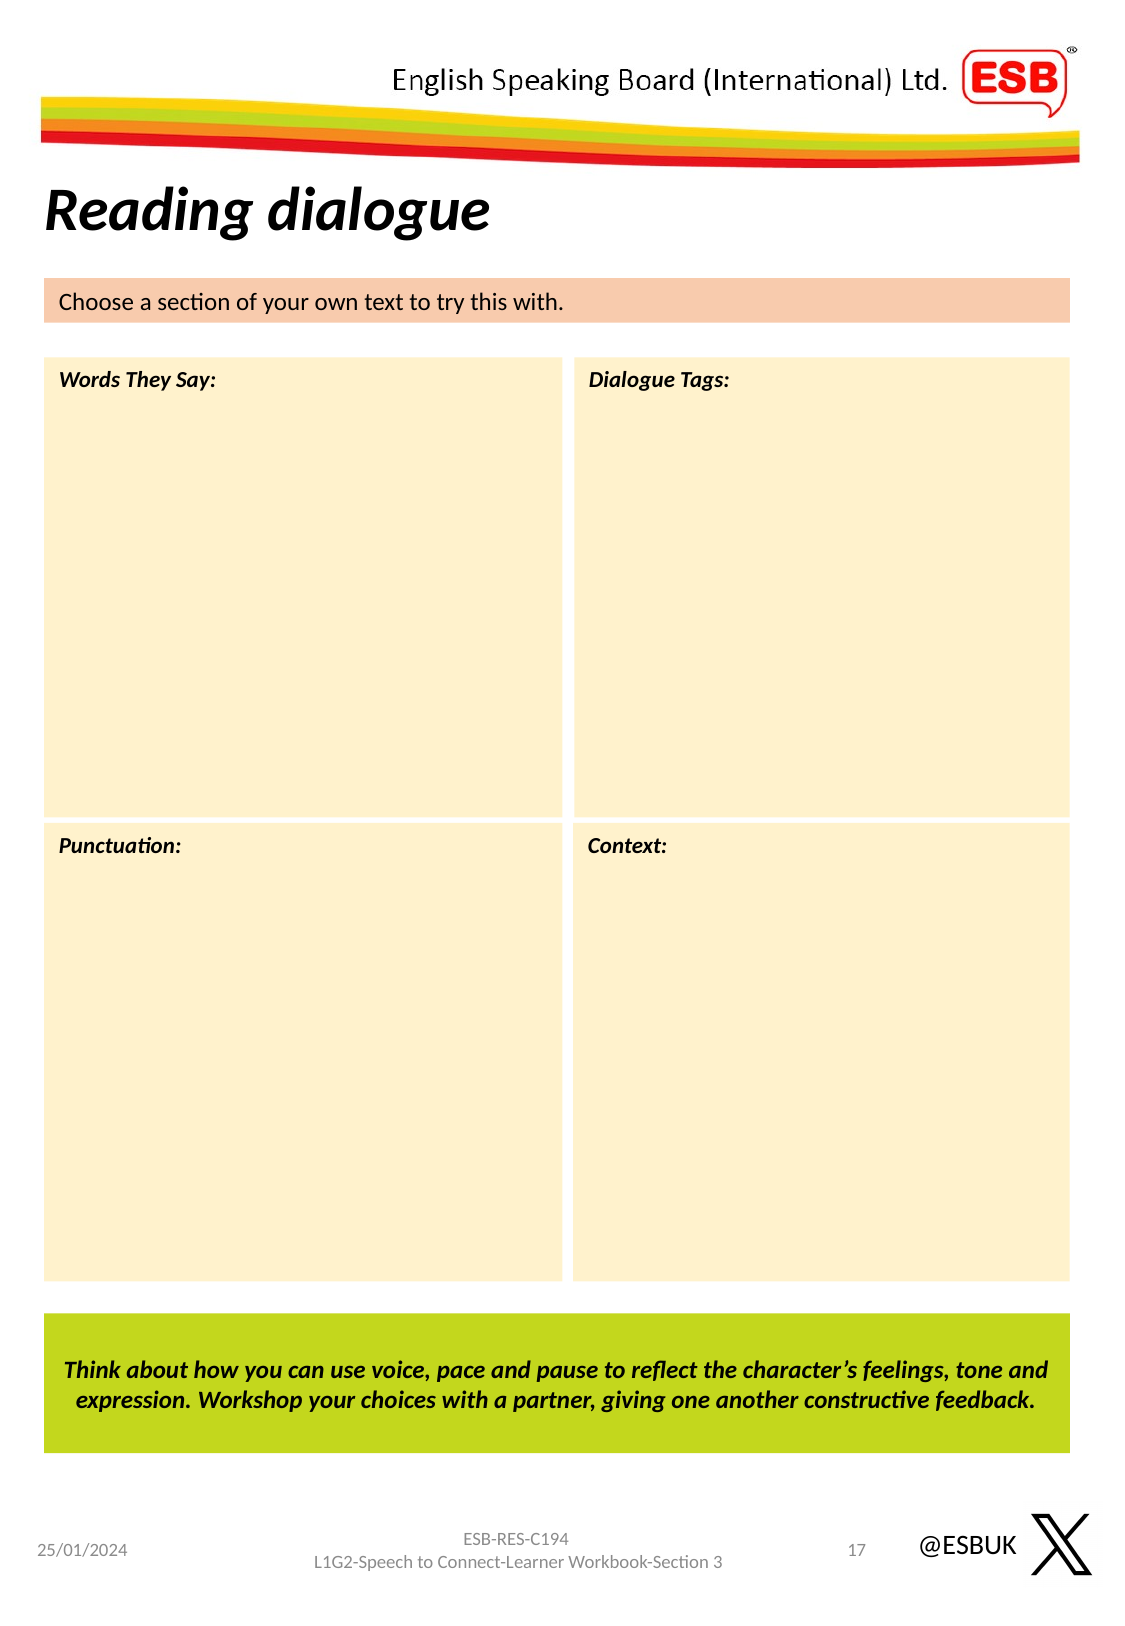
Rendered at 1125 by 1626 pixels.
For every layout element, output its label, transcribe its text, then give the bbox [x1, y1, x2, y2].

text_box Context: [573, 822, 1070, 1282]
text_box Words They Say: [44, 357, 563, 818]
slide_number 17 [697, 1506, 882, 1593]
picture [0, 1, 1125, 234]
text_box Dialogue Tags: [574, 357, 1070, 818]
text_box Think about how you can use voice, pace and pause to reflect the character’s feelings, tone and expression. Workshop your choices with a partner, giving one another constructive feedback. [43, 1312, 1071, 1454]
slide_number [22, 1506, 276, 1593]
picture [1022, 1501, 1103, 1589]
text_box Punctuation: [44, 822, 563, 1282]
footer ESB-RES-C194 L1G2-Speech to Connect-Learner Workbook-Section 3 [296, 1506, 697, 1593]
text_box Reading dialogue [29, 168, 1056, 251]
text_box Choose a section of your own text to try this with. [44, 278, 1070, 323]
